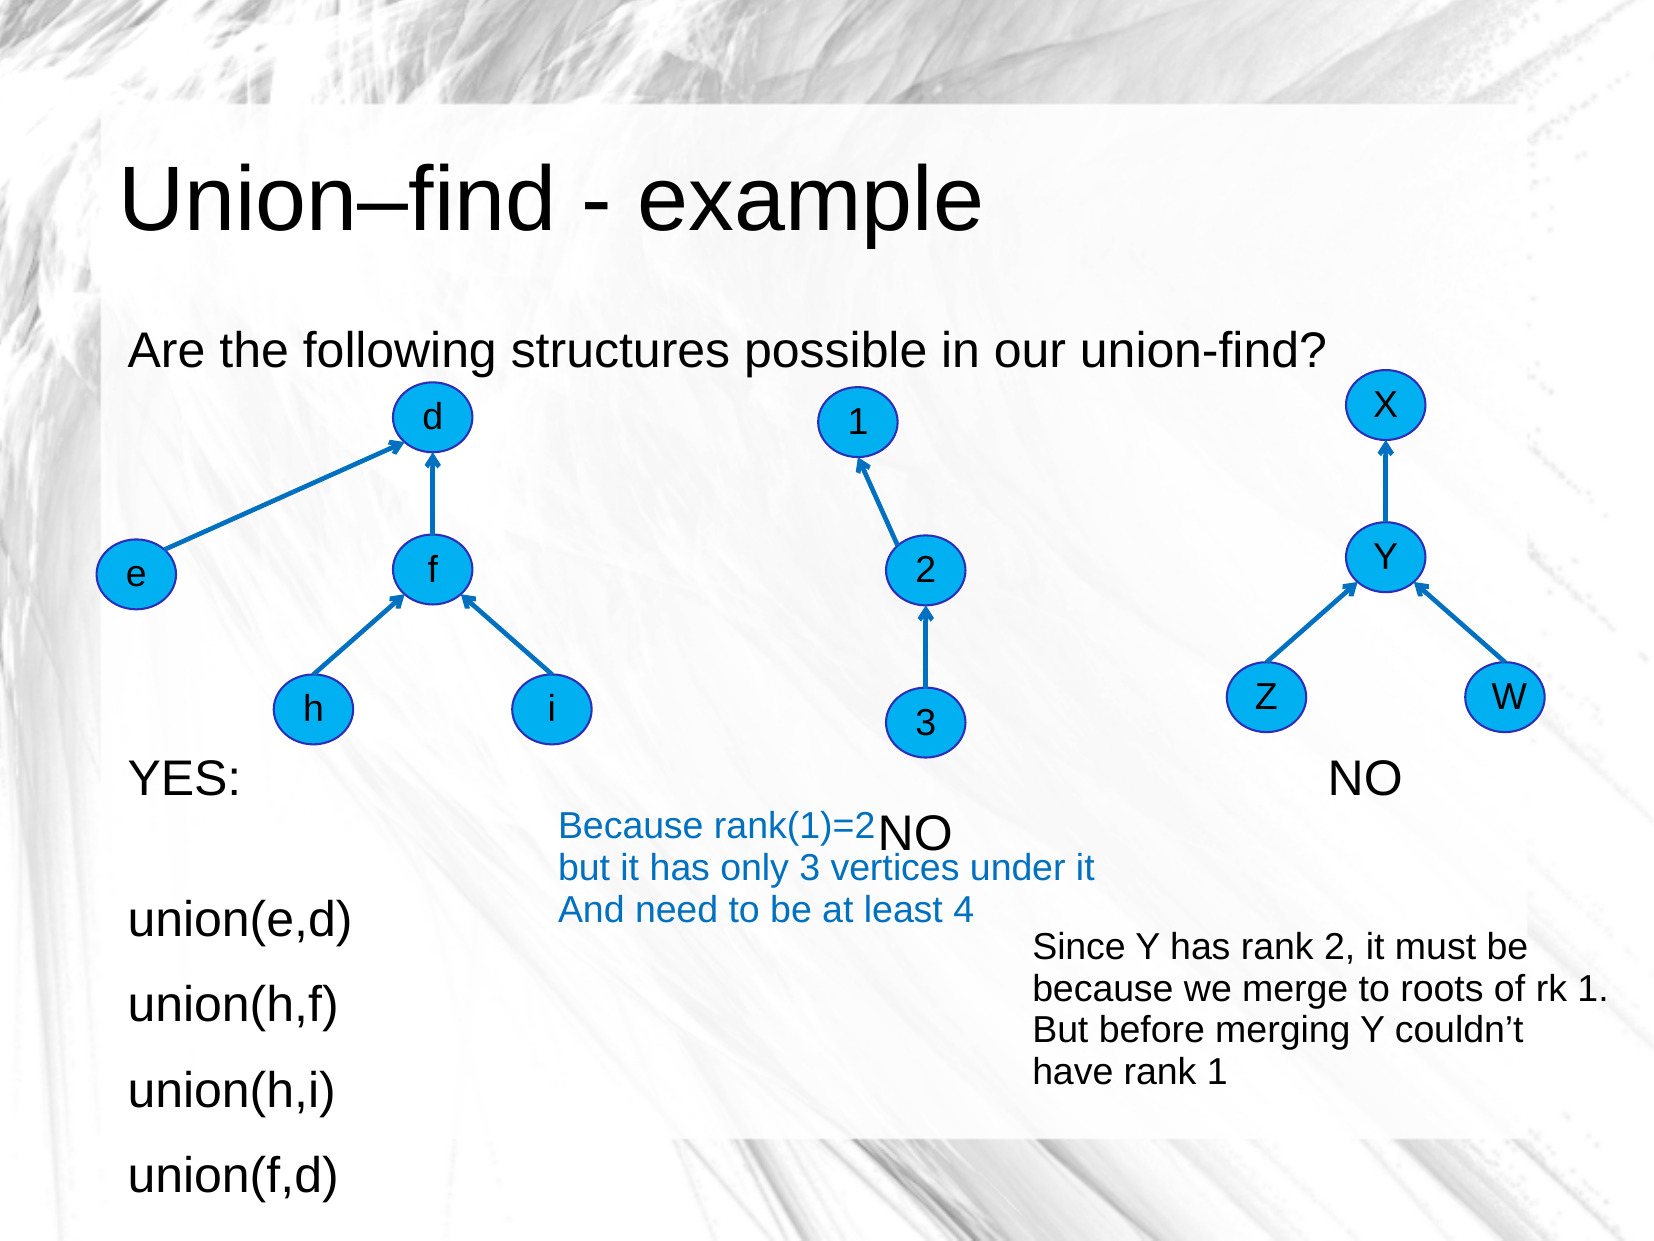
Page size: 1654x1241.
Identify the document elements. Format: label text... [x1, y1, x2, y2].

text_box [818, 387, 966, 758]
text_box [1226, 370, 1545, 733]
text_box Because rank(1)=2 but it has only 3 vertices under it And need to be at least 4 [543, 798, 1111, 939]
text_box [96, 382, 592, 745]
title Union–find - example [118, 93, 1506, 299]
text_box Since Y has rank 2, it must be because we merge to roots of rk 1. But before merging Y couldn’t have rank 1 [1017, 918, 1624, 1101]
picture [0, 0, 1654, 1241]
list Are the following structures possible in our union-find? YES: NO NO union(e,d) union(h,f) union(h,i) union(f,d) [118, 319, 1571, 1109]
